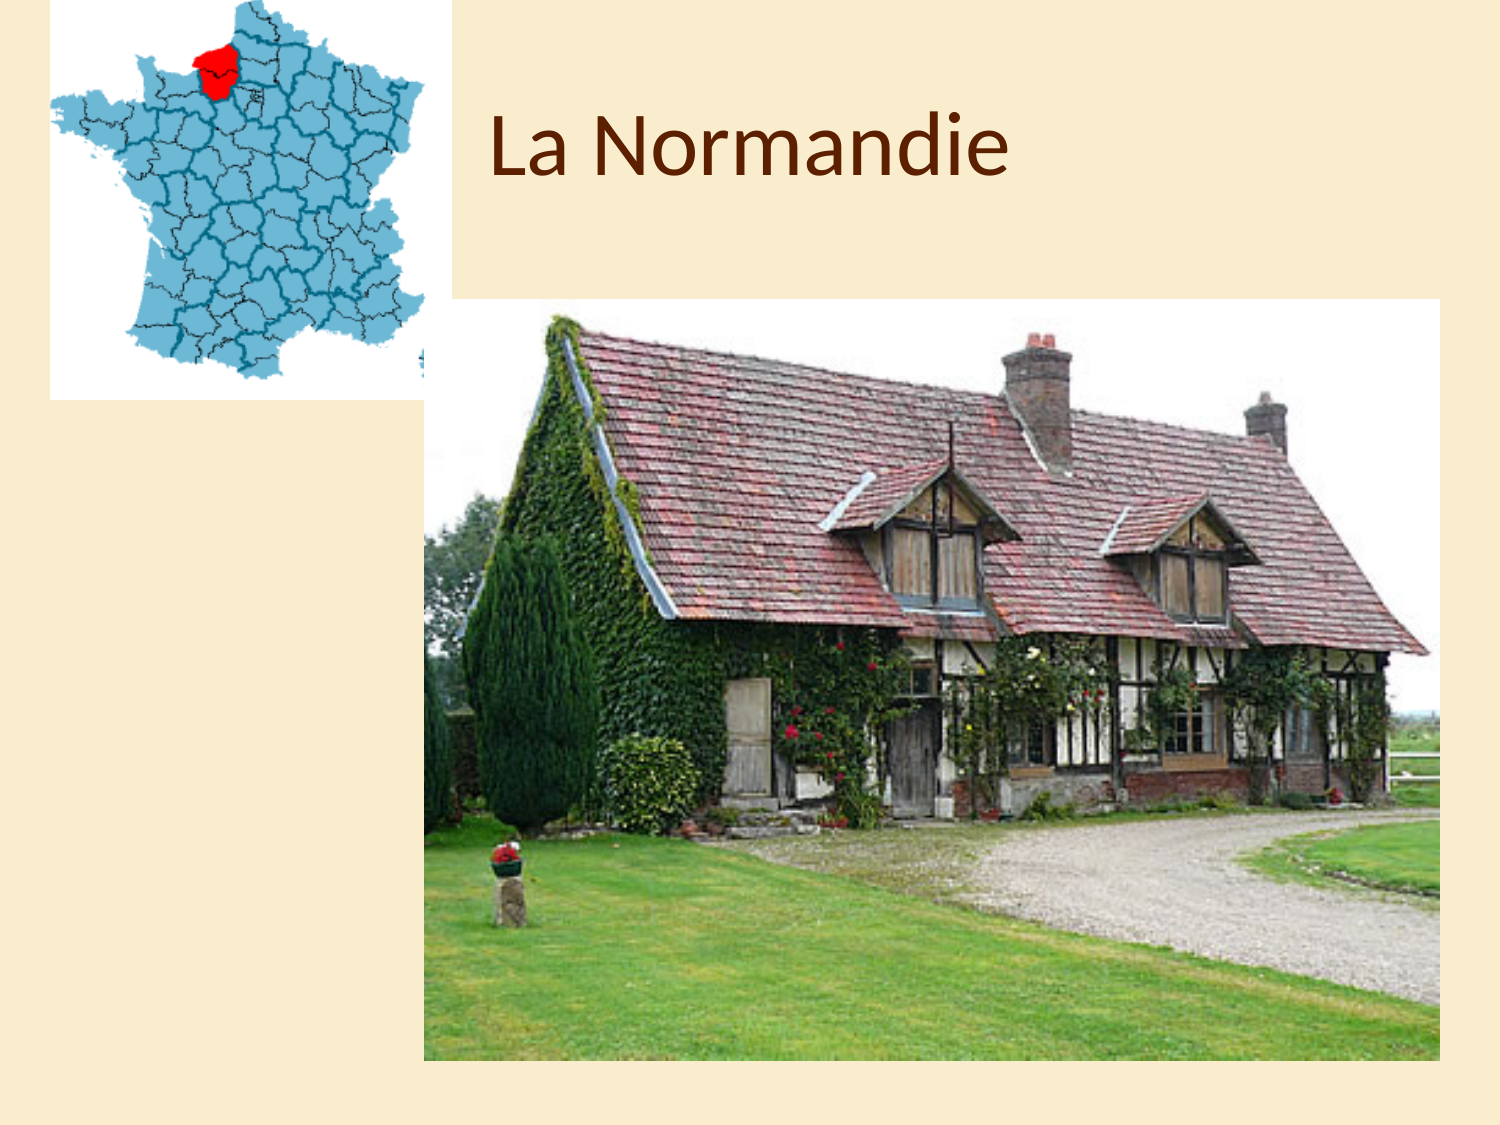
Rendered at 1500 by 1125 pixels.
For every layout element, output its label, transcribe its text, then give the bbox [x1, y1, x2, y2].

title La Normandie [455, 45, 1425, 233]
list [49, 0, 452, 401]
picture [424, 299, 1440, 1061]
